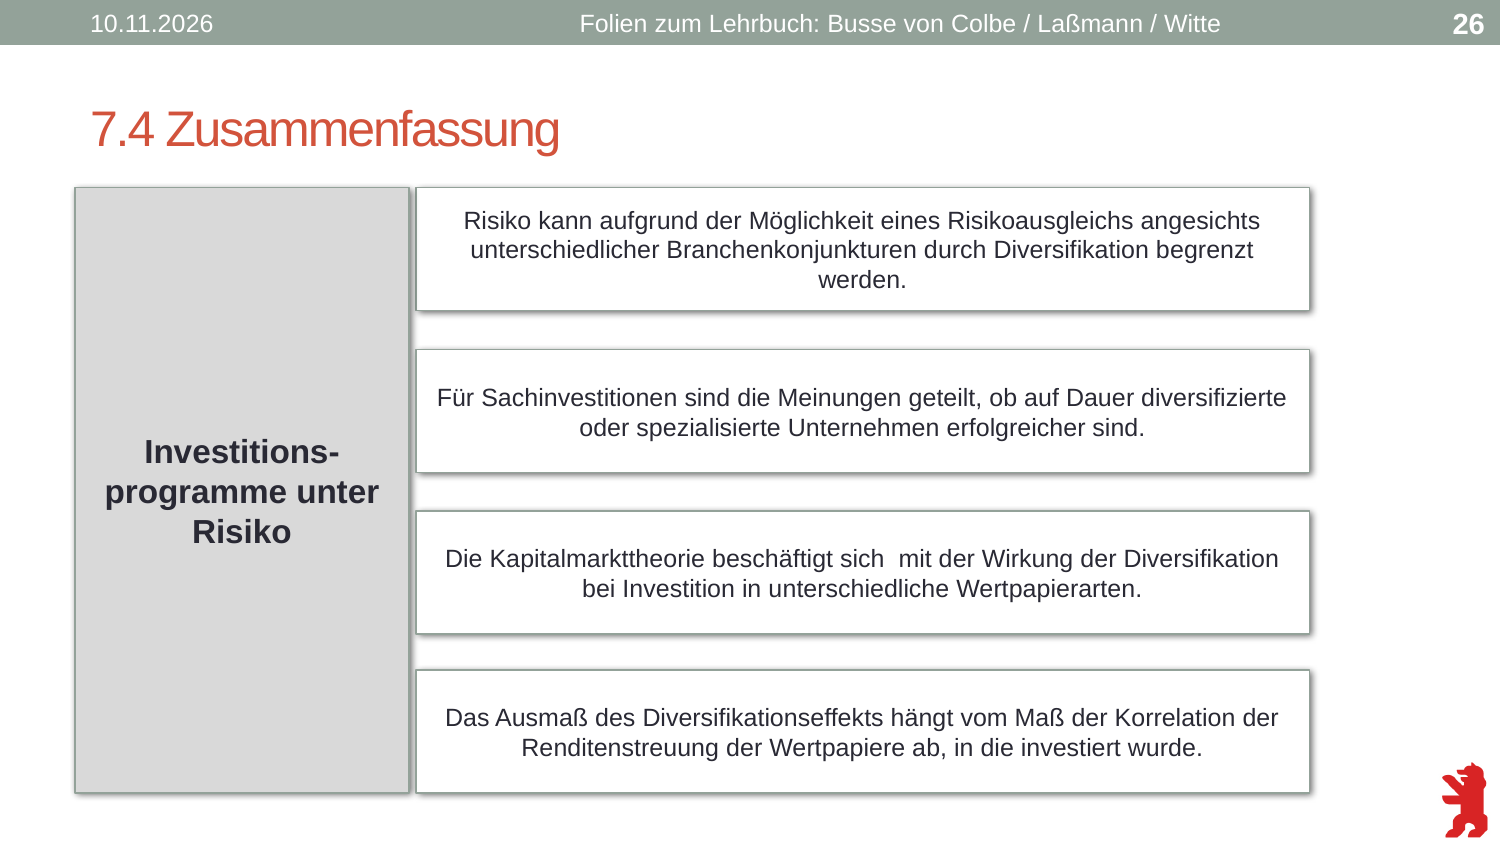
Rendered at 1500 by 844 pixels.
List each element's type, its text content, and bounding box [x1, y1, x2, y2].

text_box Risiko kann aufgrund der Möglichkeit eines Risikoausgleichs angesichts unterschiedlicher Branchenkonjunkturen durch Diversifikation begrenzt werden. [416, 187, 1310, 311]
title 7.4 Zusammenfassung [75, 65, 1425, 188]
footer Folien zum Lehrbuch: Busse von Colbe / Laßmann / Witte [562, 2, 1238, 43]
slide_number 26 [1325, 2, 1500, 43]
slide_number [75, 2, 550, 43]
text_box Das Ausmaß des Diversifikationseffekts hängt vom Maß der Korrelation der Renditenstreuung der Wertpapiere ab, in die investiert wurde. [415, 669, 1310, 794]
picture [1434, 760, 1500, 844]
text_box Die Kapitalmarkttheorie beschäftigt sich mit der Wirkung der Diversifikation bei Investition in unterschiedliche Wertpapierarten. [415, 510, 1310, 635]
text_box Für Sachinvestitionen sind die Meinungen geteilt, ob auf Dauer diversifizierte oder spezialisierte Unternehmen erfolgreicher sind. [415, 349, 1310, 473]
text_box Investitions-programme unter Risiko [74, 187, 410, 794]
